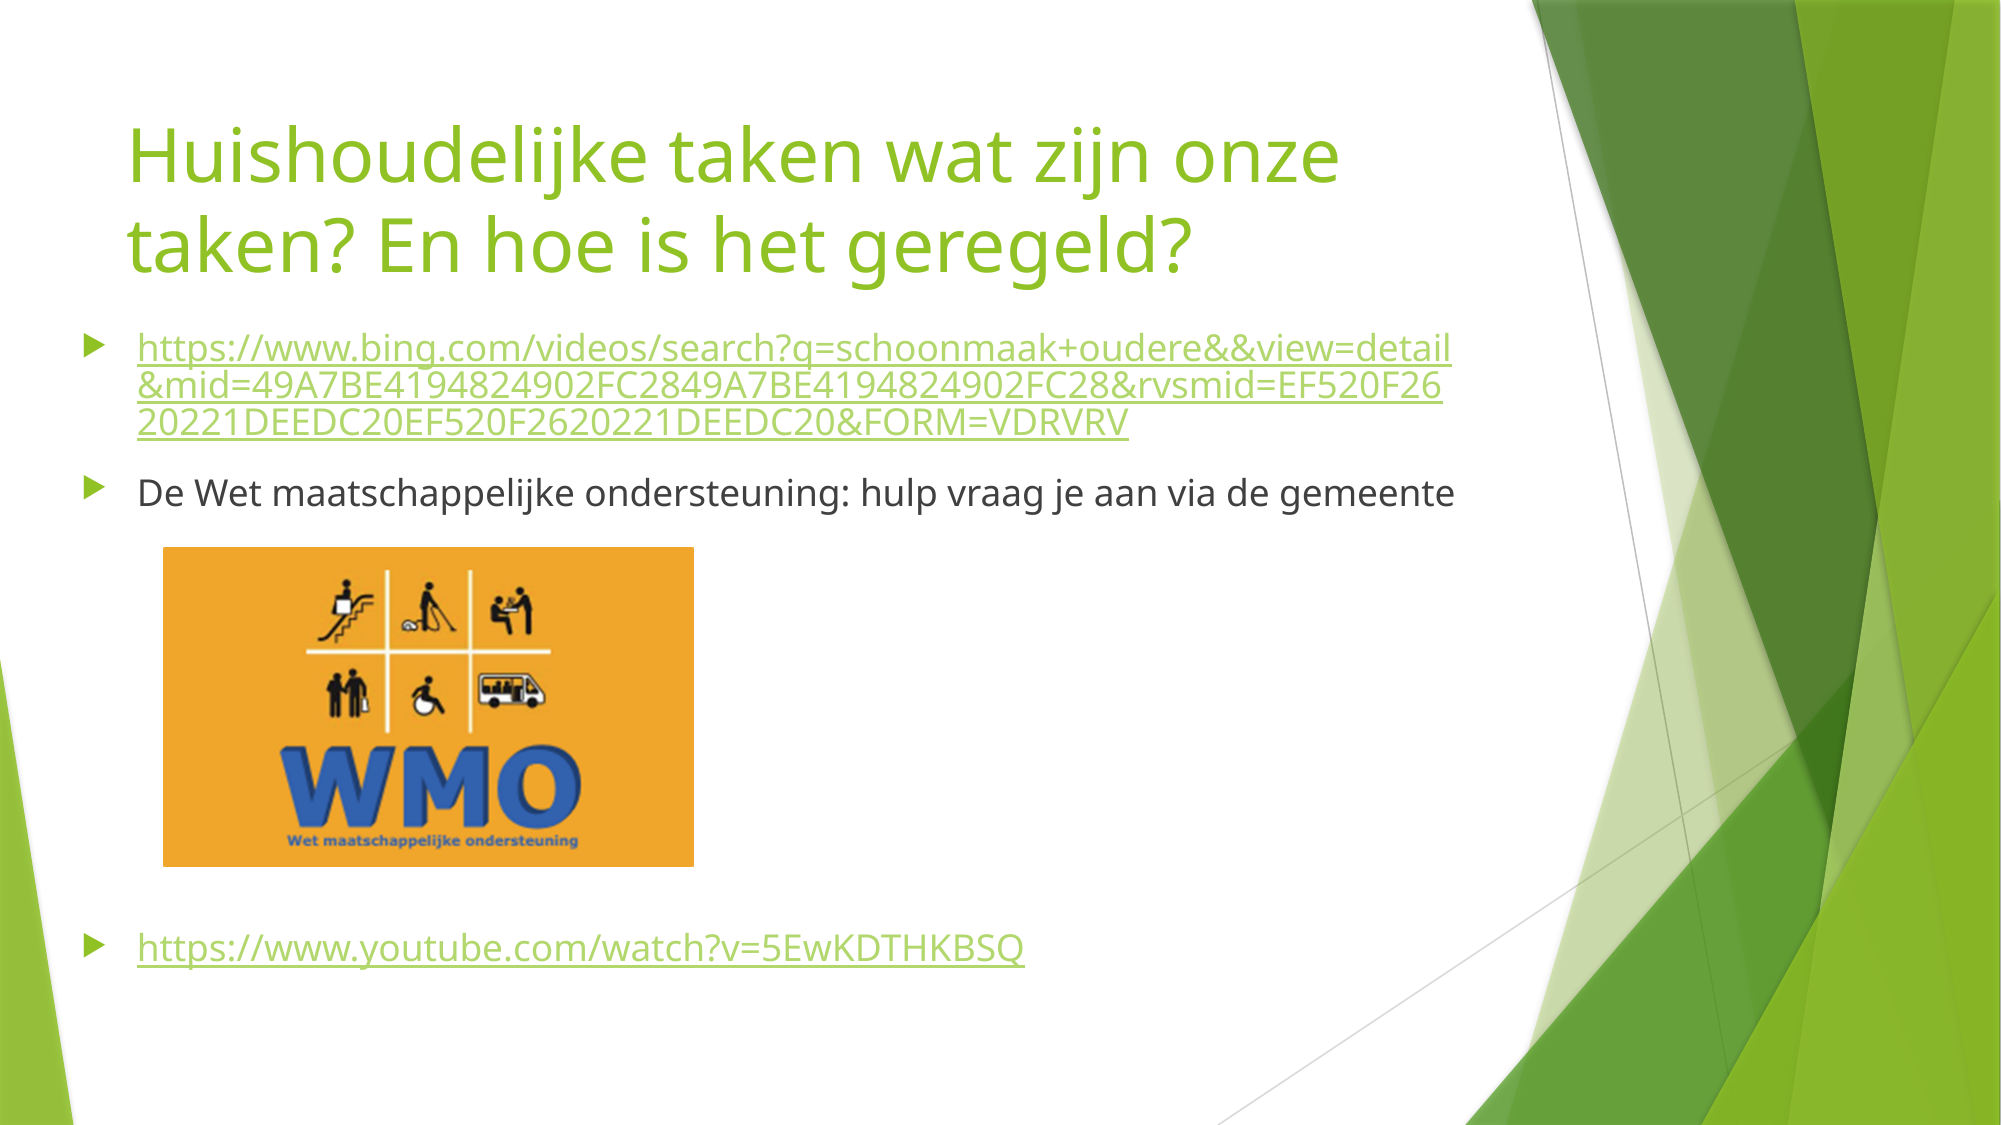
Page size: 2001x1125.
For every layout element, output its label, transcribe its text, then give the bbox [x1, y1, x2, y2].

picture [163, 547, 695, 868]
title Huishoudelijke taken wat zijn onze taken? En hoe is het geregeld? [111, 99, 1522, 317]
list https://www.bing.com/videos/search?q=schoonmaak+oudere&&view=detail&mid=49A7BE4194824902FC2849A7BE4194824902FC28&rvsmid=EF520F2620221DEEDC20EF520F2620221DEEDC20&FORM=VDRVRV De Wet maatschappelijke ondersteuning: hulp vraag je aan via de gemeente https://www.youtube.com/watch?v=5EwKDTHKBSQ [66, 316, 1477, 954]
